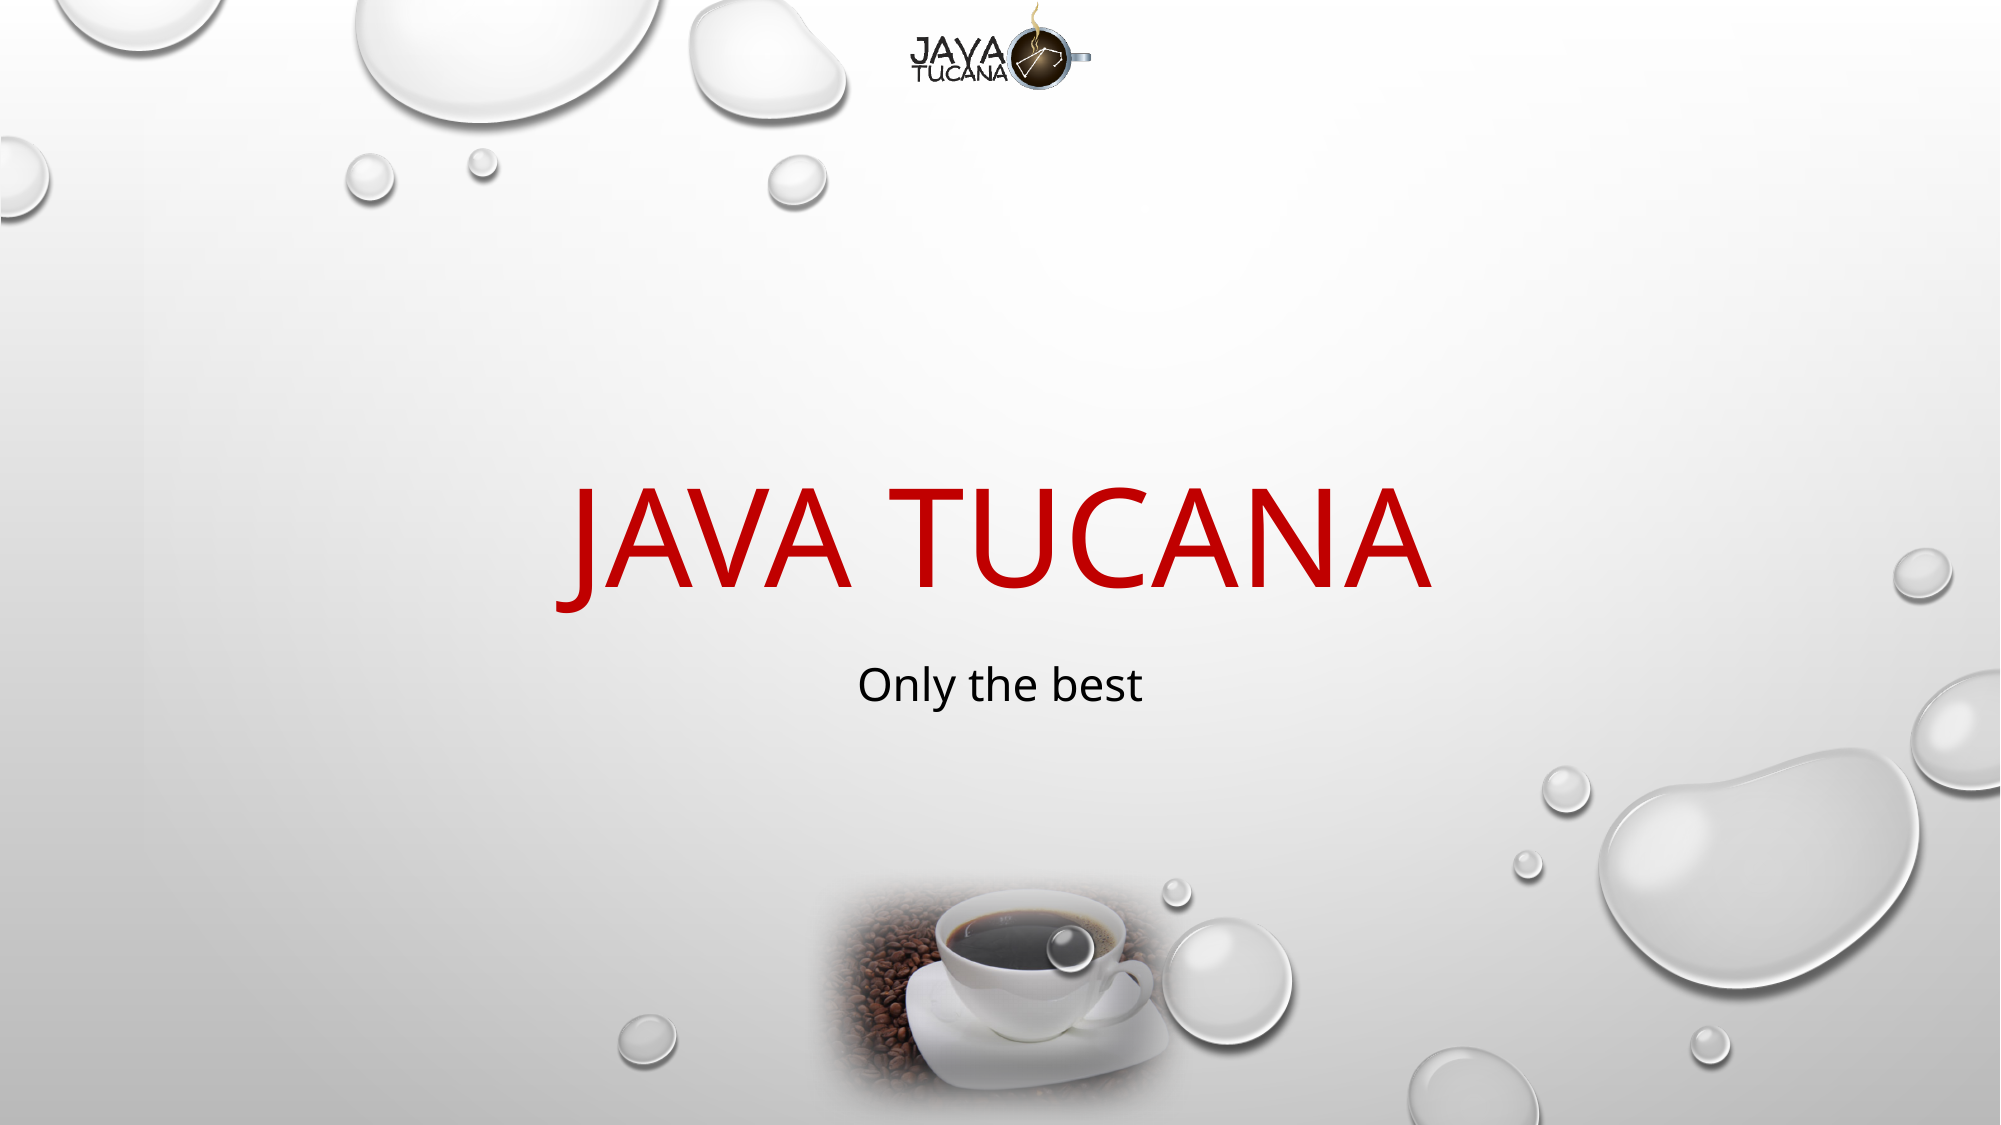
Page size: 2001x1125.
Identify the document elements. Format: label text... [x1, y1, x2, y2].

picture [1, 0, 2001, 1125]
title Java Tucana [287, 213, 1713, 625]
subtitle Only the best [287, 637, 1713, 863]
